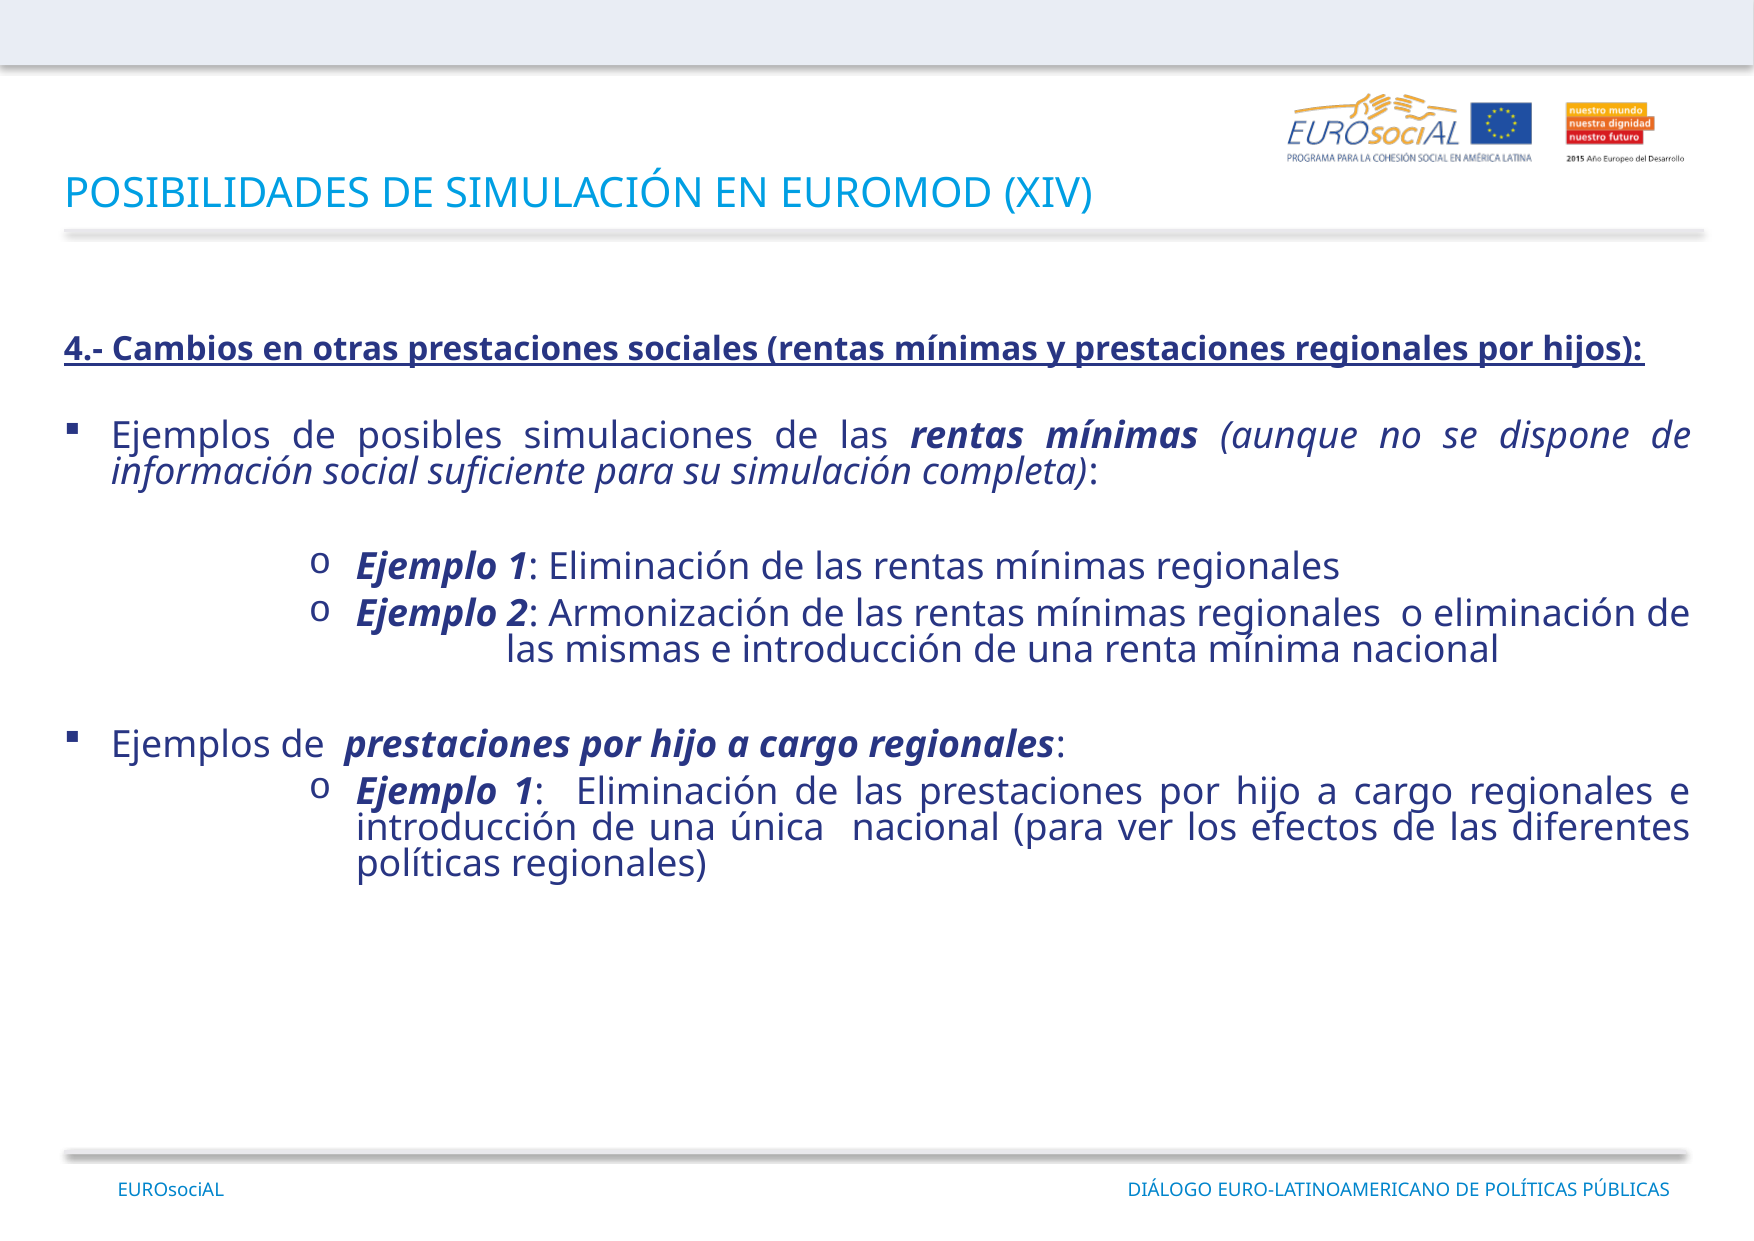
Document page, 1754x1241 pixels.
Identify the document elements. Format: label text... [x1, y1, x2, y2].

text_box POSIBILIDADES DE SIMULACIÓN EN EUROMOD (XIV) [49, 158, 1692, 233]
text_box 4.- Cambios en otras prestaciones sociales (rentas mínimas y prestaciones regionales por hijos): Ejemplos de posibles simulaciones de las rentas mínimas (aunque no se dispone de información social suficiente para su simulación completa): Ejemplo 1: Eliminación de las rentas mínimas regionales Ejemplo 2: Armonización de las rentas mínimas regionales o eliminación de las mismas e introducción de una renta mínima nacional Ejemplos de prestaciones por hijo a cargo regionales: Ejemplo 1: Eliminación de las prestaciones por hijo a cargo regionales e introducción de una única nacional (para ver los efectos de las diferentes políticas regionales) [64, 265, 1692, 1140]
picture [1278, 88, 1692, 158]
